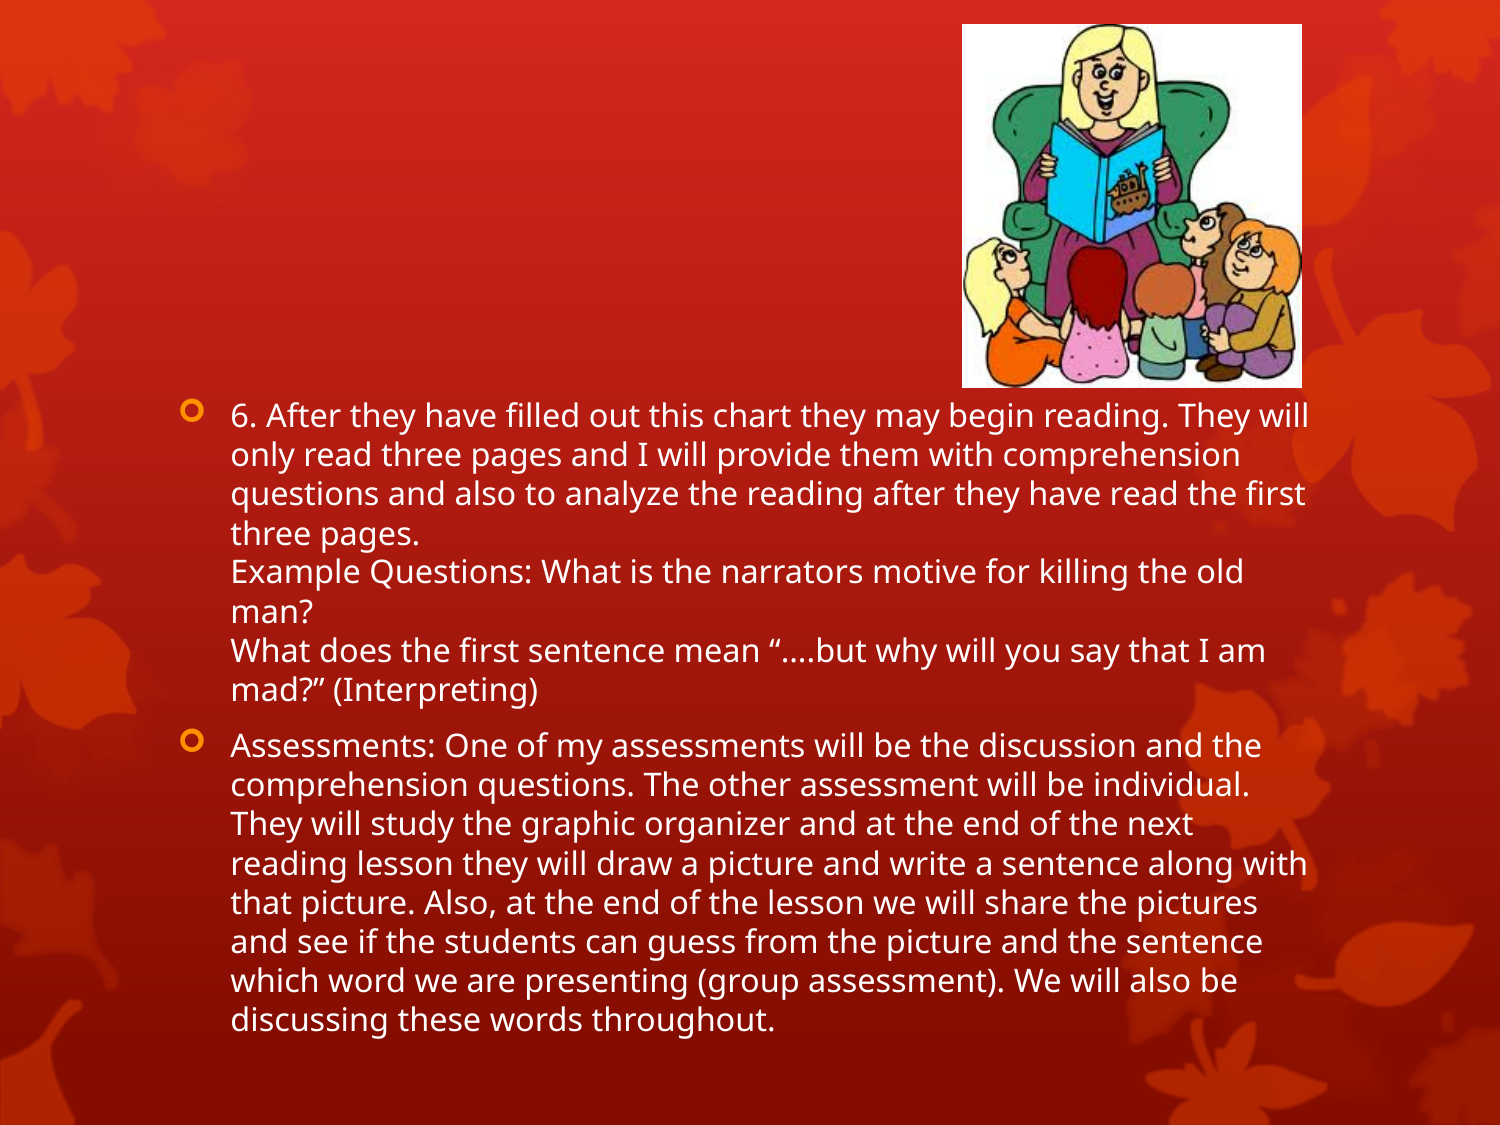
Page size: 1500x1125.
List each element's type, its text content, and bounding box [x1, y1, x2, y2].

list 6. After they have filled out this chart they may begin reading. They will only read three pages and I will provide them with comprehension questions and also to analyze the reading after they have read the first three pages. Example Questions: What is the narrators motive for killing the old man? What does the first sentence mean “….but why will you say that I am mad?” (Interpreting) Assessments: One of my assessments will be the discussion and the comprehension questions. The other assessment will be individual. They will study the graphic organizer and at the end of the next reading lesson they will draw a picture and write a sentence along with that picture. Also, at the end of the lesson we will share the pictures and see if the students can guess from the picture and the sentence which word we are presenting (group assessment). We will also be discussing these words throughout. [162, 387, 1332, 1053]
picture [961, 24, 1302, 388]
